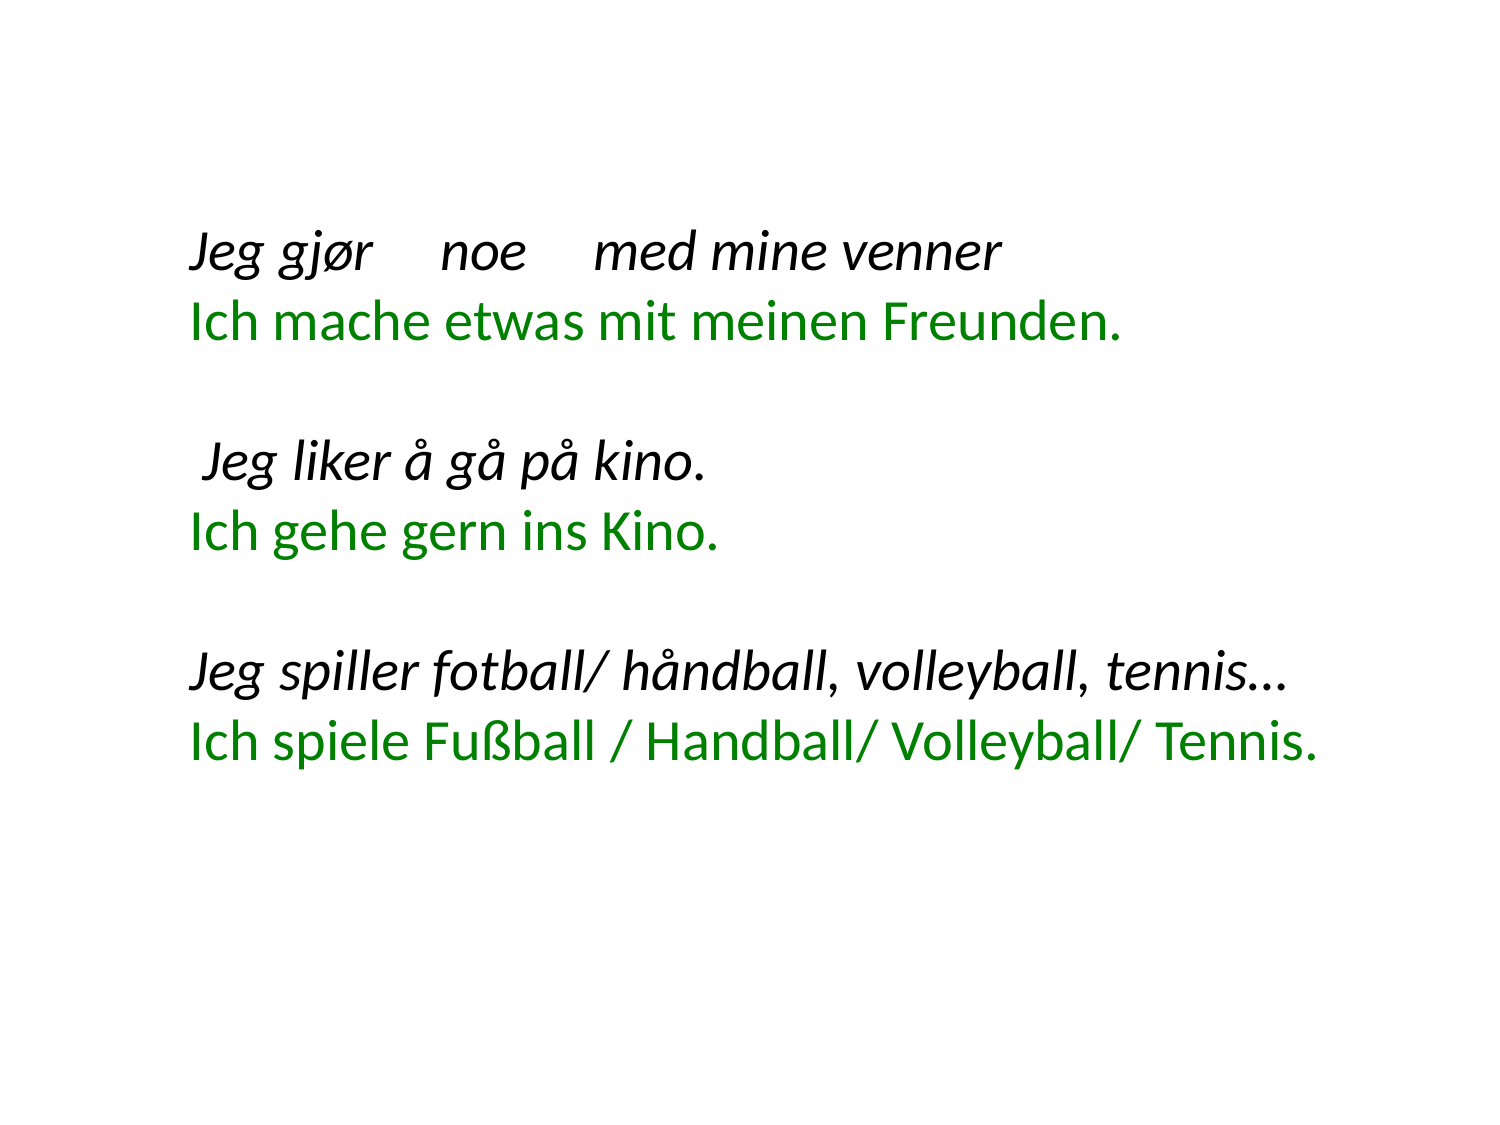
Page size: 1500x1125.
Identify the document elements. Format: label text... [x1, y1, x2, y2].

text_box Jeg gjør noe med mine venner Ich mache etwas mit meinen Freunden. Jeg liker å gå på kino. Ich gehe gern ins Kino. Jeg spiller fotball/ håndball, volleyball, tennis… Ich spiele Fußball / Handball/ Volleyball/ Tennis. [174, 134, 1335, 920]
